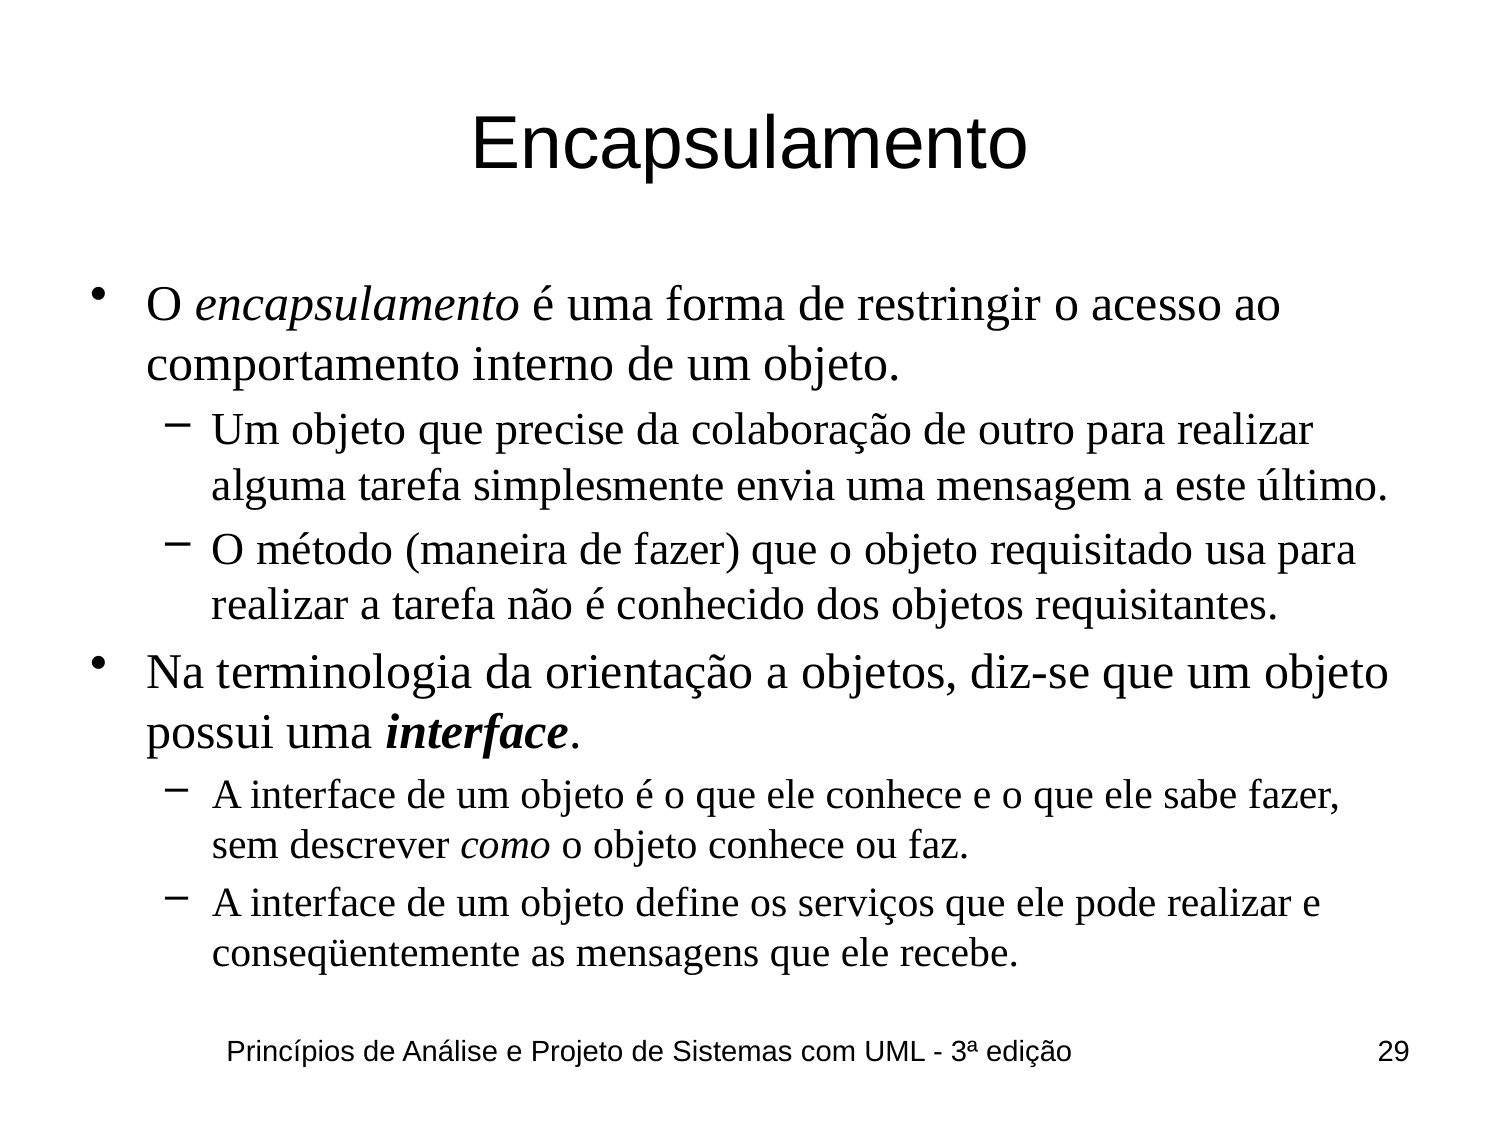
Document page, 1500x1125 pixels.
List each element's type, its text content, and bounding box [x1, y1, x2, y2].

title Encapsulamento [74, 44, 1426, 233]
footer Princípios de Análise e Projeto de Sistemas com UML - 3ª edição [74, 1024, 1226, 1103]
list O encapsulamento é uma forma de restringir o acesso ao comportamento interno de um objeto. Um objeto que precise da colaboração de outro para realizar alguma tarefa simplesmente envia uma mensagem a este último. O método (maneira de fazer) que o objeto requisitado usa para realizar a tarefa não é conhecido dos objetos requisitantes. Na terminologia da orientação a objetos, diz-se que um objeto possui uma interface. A interface de um objeto é o que ele conhece e o que ele sabe fazer, sem descrever como o objeto conhece ou faz. A interface de um objeto define os serviços que ele pode realizar e conseqüentemente as mensagens que ele recebe. [74, 262, 1426, 1006]
slide_number 29 [1237, 1024, 1426, 1103]
